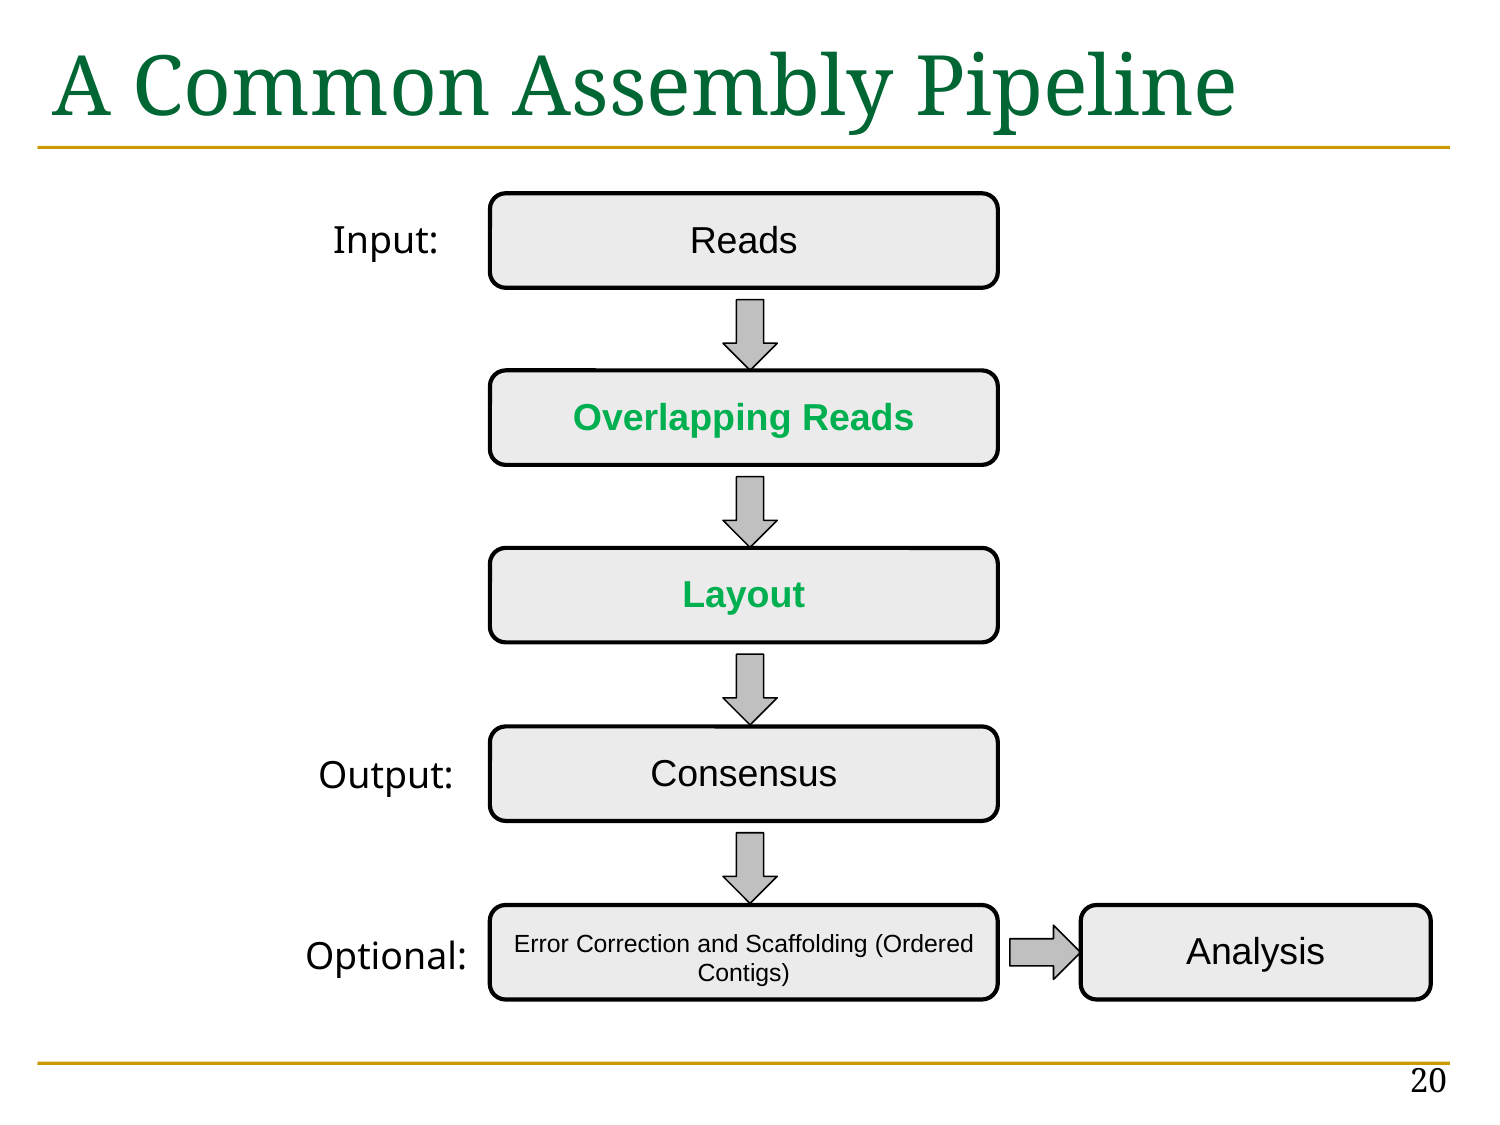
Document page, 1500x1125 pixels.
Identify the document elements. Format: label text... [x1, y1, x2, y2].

text_box Reads [489, 193, 998, 288]
text_box [722, 299, 778, 370]
text_box Layout [489, 547, 998, 643]
title A Common Assembly Pipeline [37, 24, 1450, 148]
text_box Optional: [290, 925, 482, 985]
text_box Output: [303, 743, 469, 804]
text_box [722, 476, 778, 547]
text_box [722, 832, 778, 904]
text_box Consensus [489, 726, 998, 821]
text_box Analysis [1080, 904, 1431, 1000]
text_box [722, 654, 778, 725]
text_box Overlapping Reads [489, 370, 998, 465]
text_box [1009, 925, 1080, 980]
text_box Error Correction and Scaffolding (Ordered Contigs) [489, 904, 998, 1000]
slide_number 20 [1111, 1036, 1462, 1112]
text_box Input: [318, 208, 454, 269]
